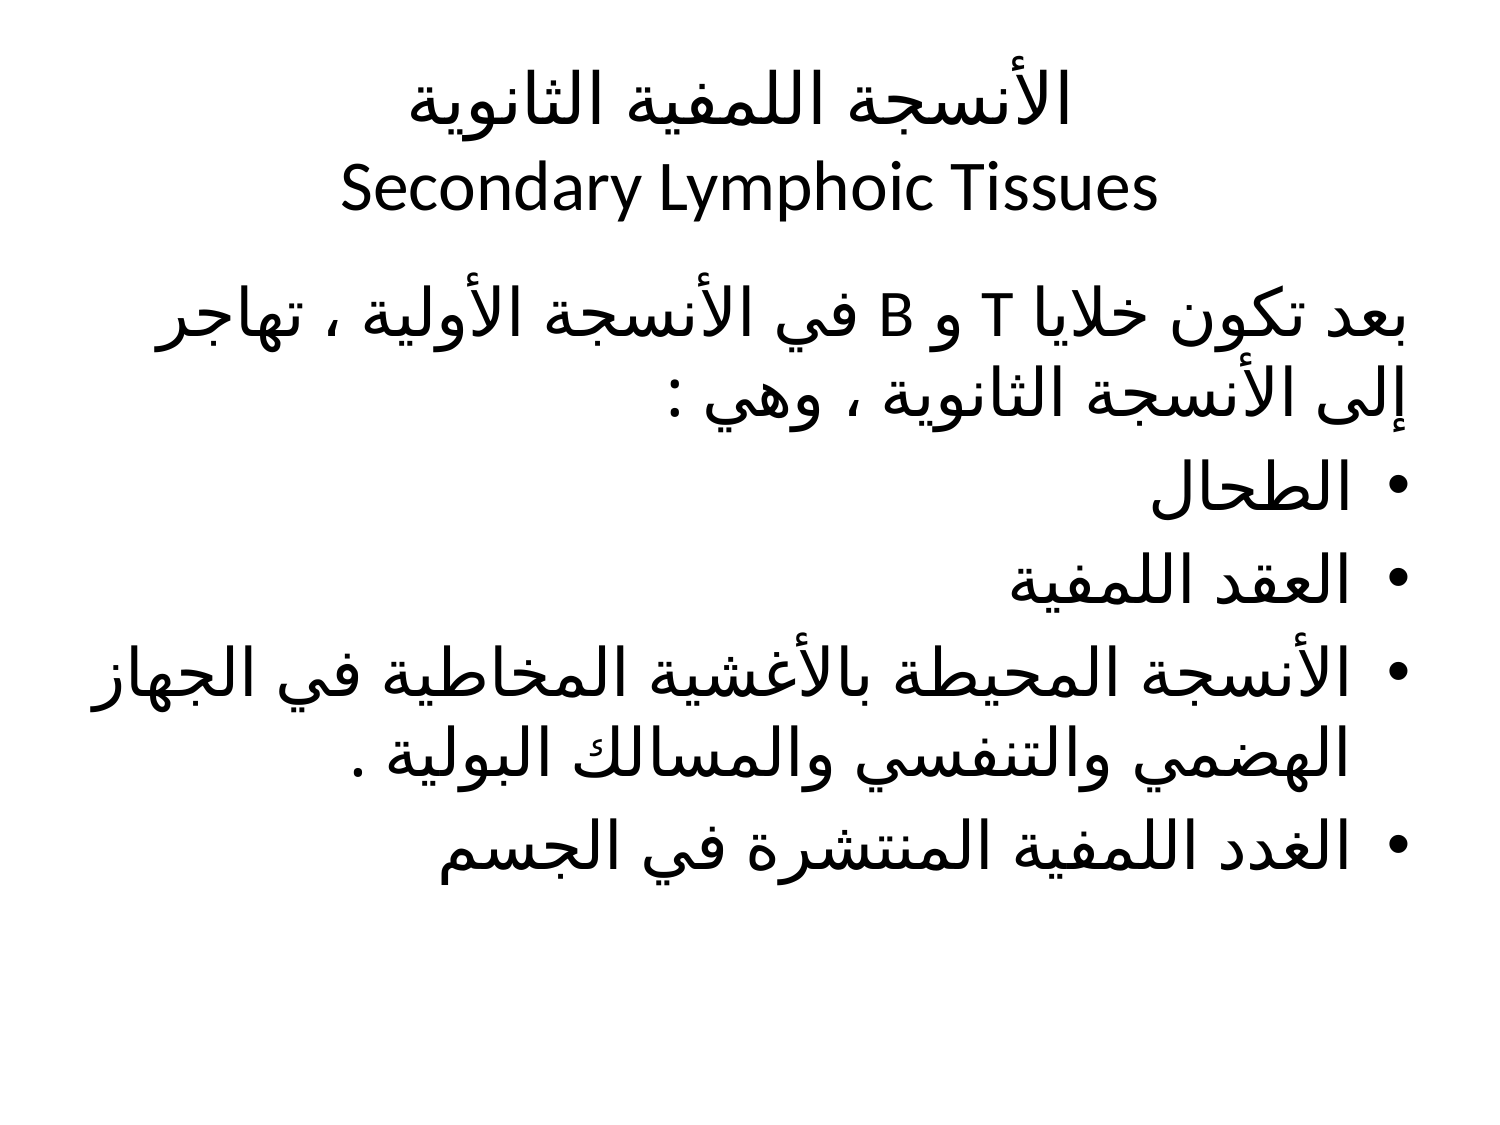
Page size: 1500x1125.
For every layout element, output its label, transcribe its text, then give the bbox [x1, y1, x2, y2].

list بعد تكون خلايا T و B في الأنسجة الأولية ، تهاجر إلى الأنسجة الثانوية ، وهي : الطحال العقد اللمفية الأنسجة المحيطة بالأغشية المخاطية في الجهاز الهضمي والتنفسي والمسالك البولية . الغدد اللمفية المنتشرة في الجسم [75, 262, 1425, 1005]
title الأنسجة اللمفية الثانوية Secondary Lymphoic Tissues [75, 45, 1425, 233]
